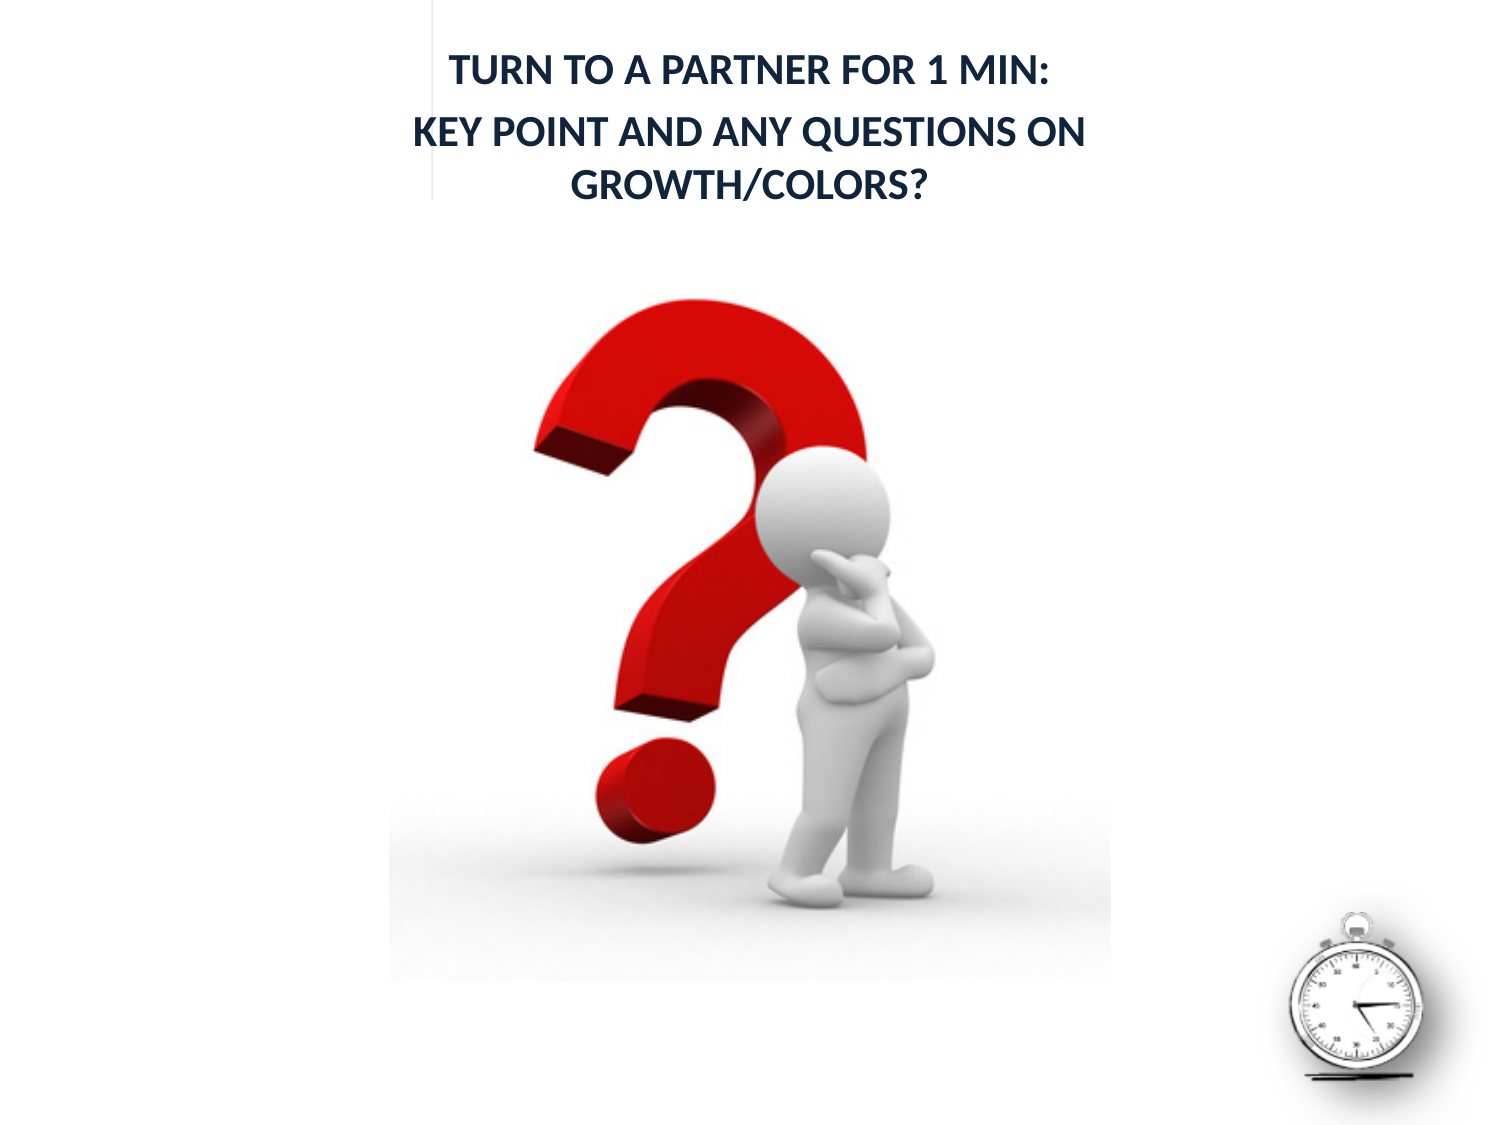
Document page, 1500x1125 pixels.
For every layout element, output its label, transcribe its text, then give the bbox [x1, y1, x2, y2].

list turn to a partner for 1 MIN: Key Point and Any questions on GROWTH/COLORS? [252, 30, 1248, 218]
picture [389, 260, 1111, 982]
picture [1274, 912, 1437, 1085]
